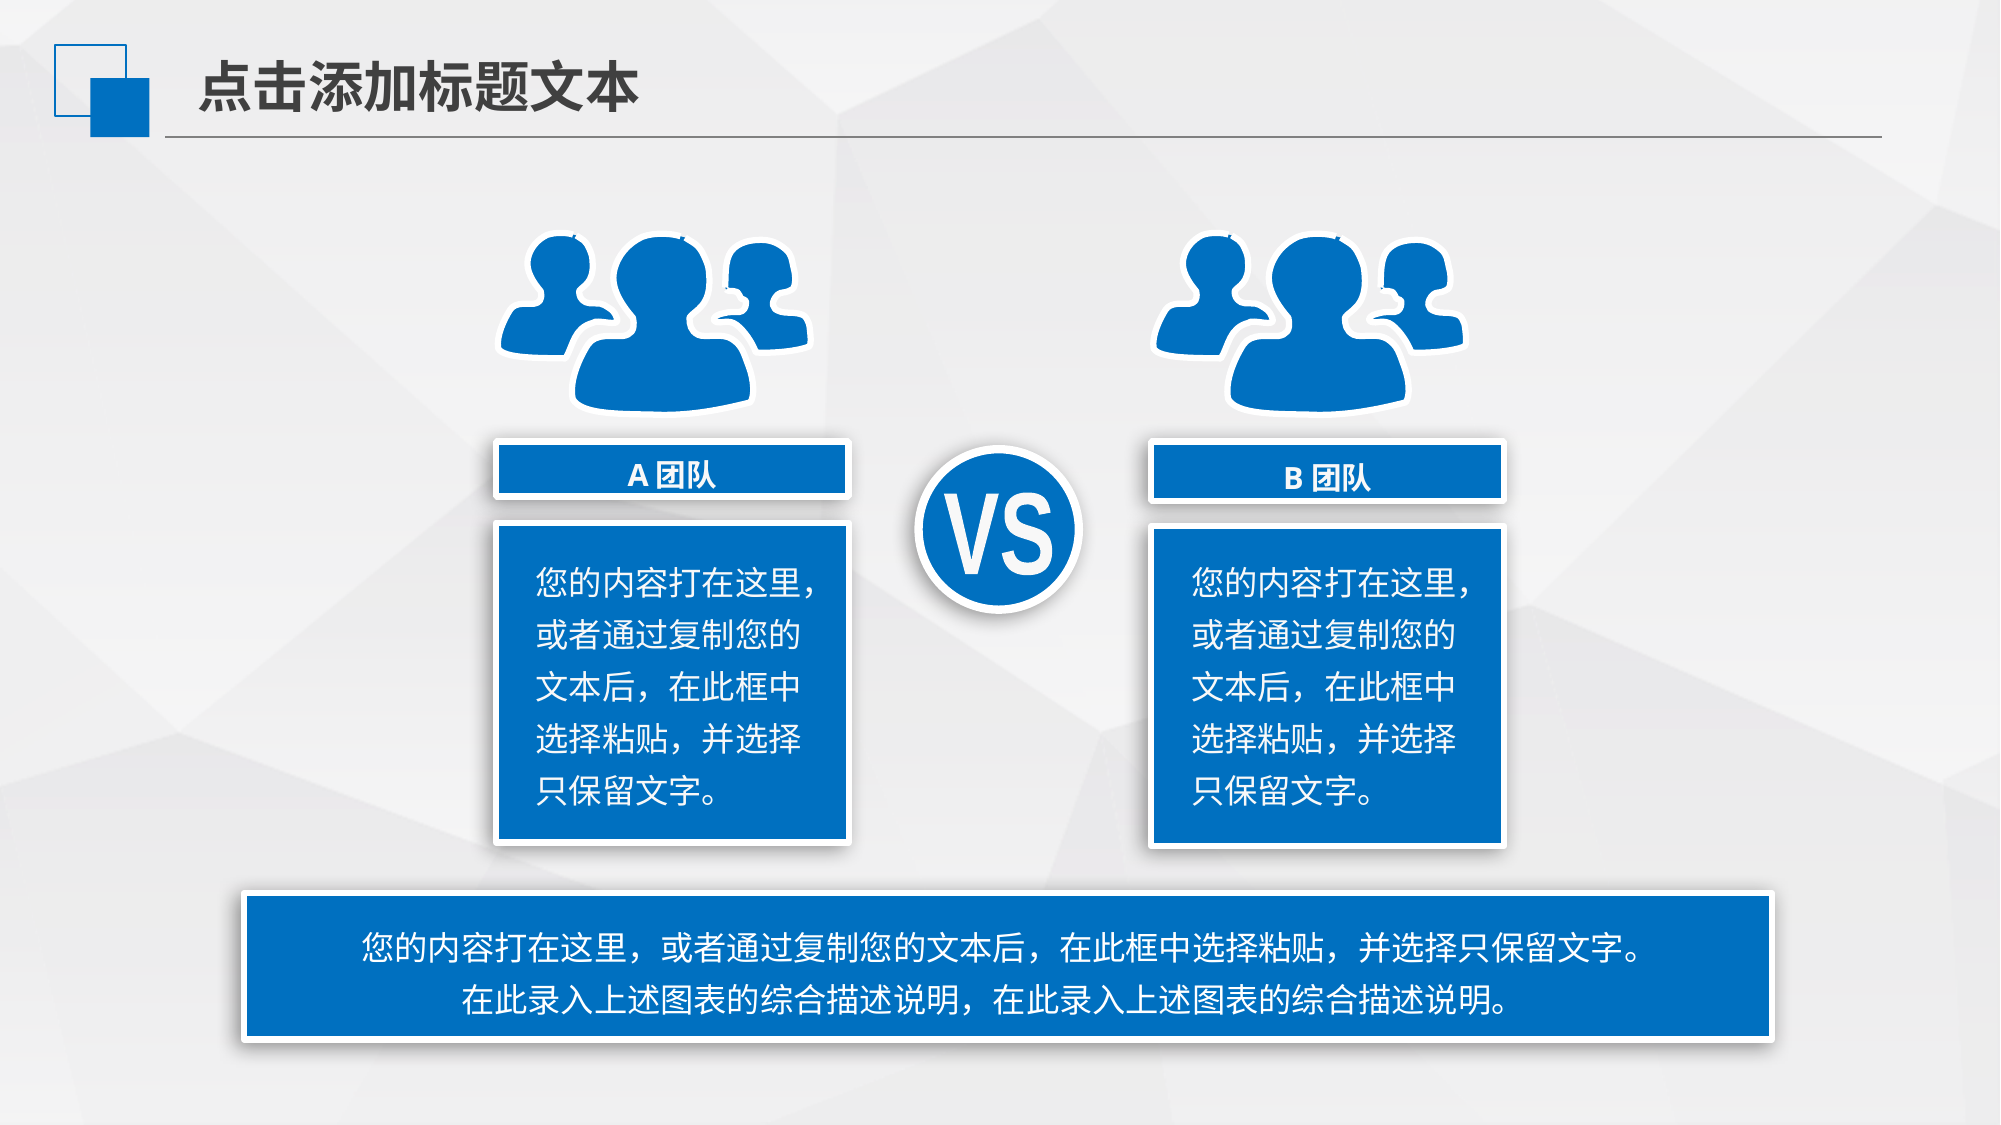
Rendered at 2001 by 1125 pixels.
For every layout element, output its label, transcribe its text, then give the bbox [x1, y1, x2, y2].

text_box [495, 522, 849, 843]
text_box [495, 231, 812, 417]
text_box B团队 [1151, 441, 1504, 502]
text_box 您的内容打在这里，或者通过复制您的文本后，在此框中选择粘贴，并选择只保留文字。在此录入上述图表的综合描述说明，在此录入上述图表的综合描述说明。 [338, 911, 1648, 1023]
text_box A团队 [495, 441, 849, 497]
picture [0, 0, 2000, 1125]
text_box 点击添加标题文本 [182, 44, 656, 127]
text_box 您的内容打在这里，或者通过复制您的文本后，在此框中选择粘贴，并选择只保留文字。 [1177, 543, 1485, 817]
text_box [242, 891, 1774, 1042]
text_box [1151, 231, 1468, 417]
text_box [918, 448, 1080, 610]
text_box [1151, 526, 1504, 846]
text_box 您的内容打在这里，或者通过复制您的文本后，在此框中选择粘贴，并选择只保留文字。 [522, 543, 829, 817]
